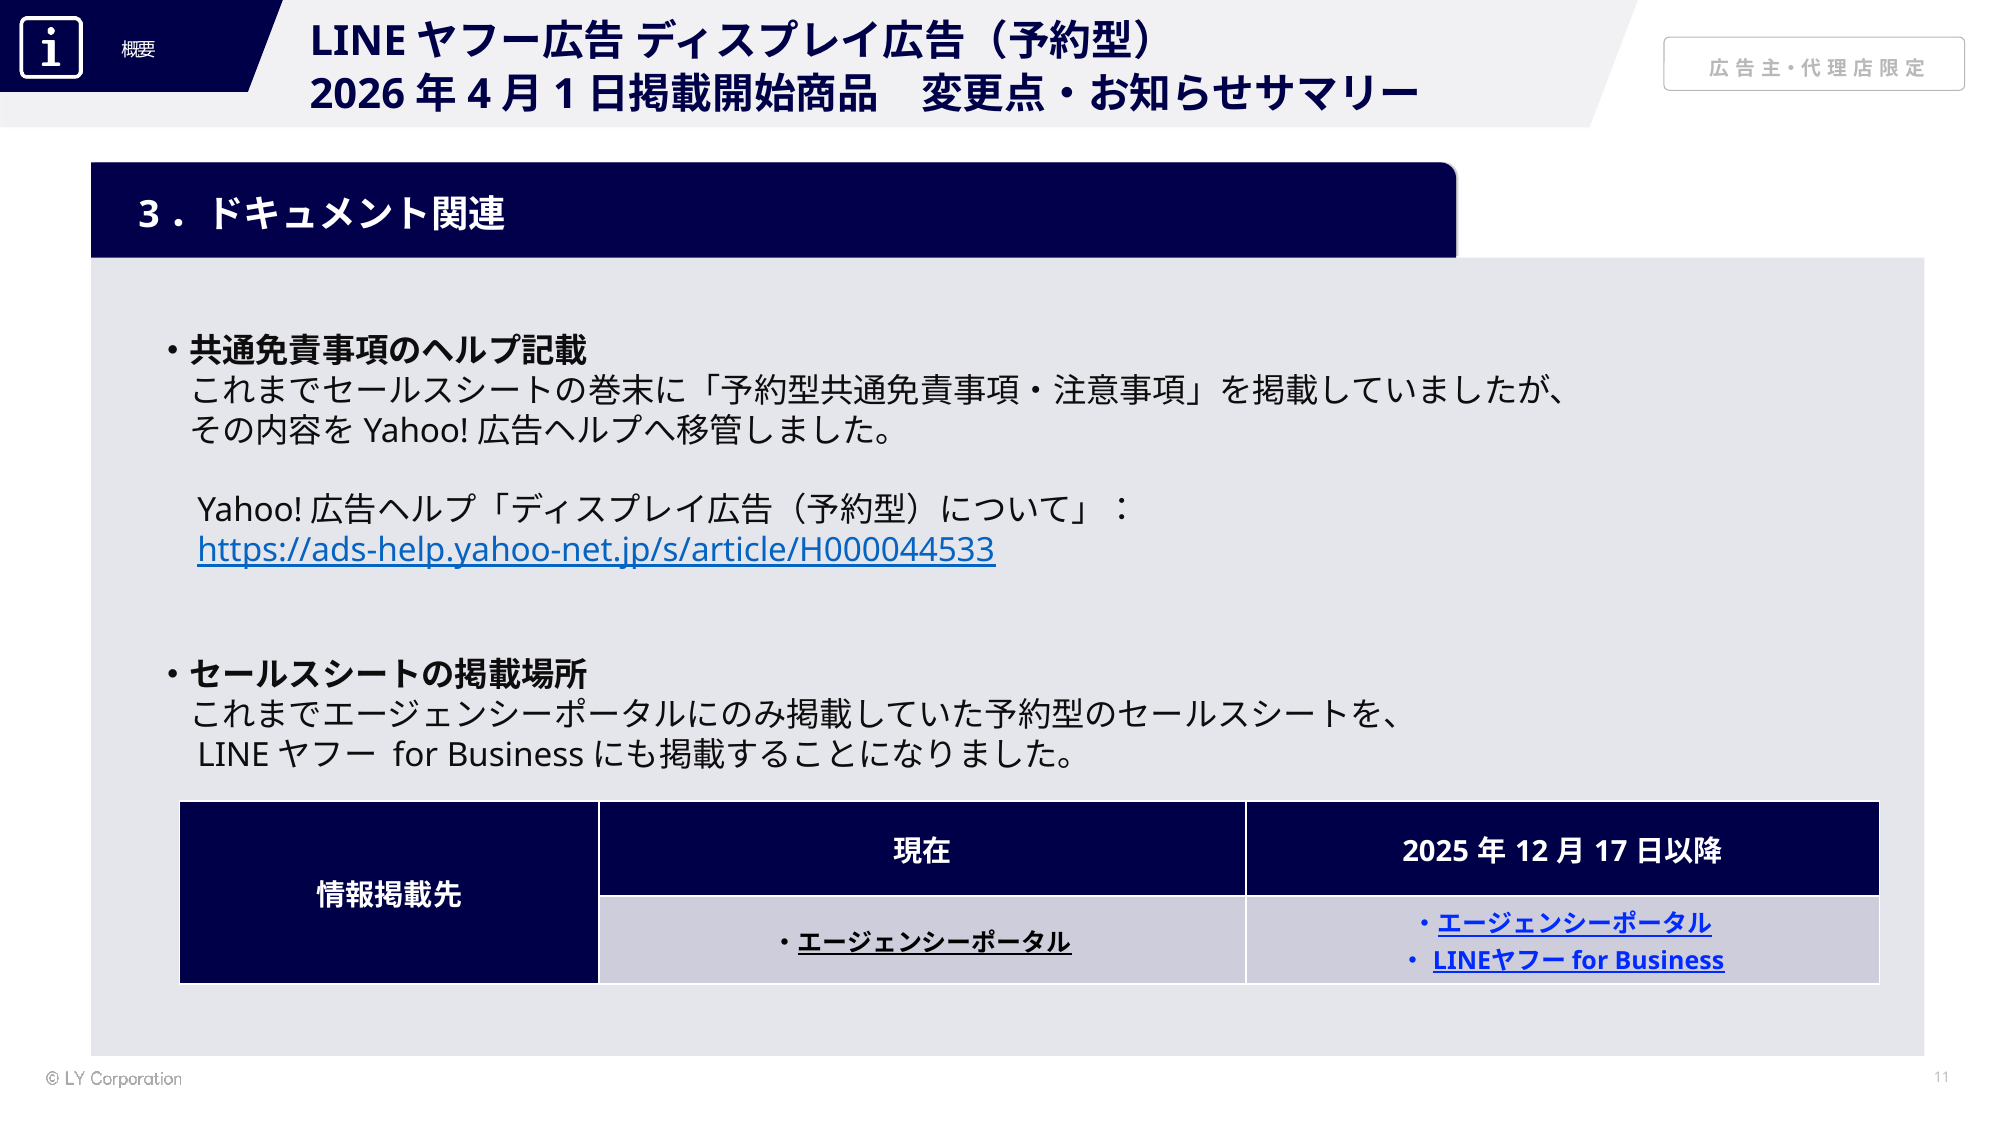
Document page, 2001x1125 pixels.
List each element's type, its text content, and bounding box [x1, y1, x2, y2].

table_header 現在 [600, 802, 1245, 895]
list LINEヤフー広告 ディスプレイ広告（予約型） 2026年4月1日掲載開始商品 変更点・お知らせサマリー [309, 41, 1645, 97]
picture [8, 4, 92, 88]
text_box 概要 [97, 13, 180, 81]
table_header 2025年12月17日以降 [1247, 802, 1879, 895]
table_cell ・エージェンシーポータル ・LINEヤフー for Business [1247, 897, 1879, 983]
picture [46, 1071, 181, 1088]
text_box 3．ドキュメント関連 [89, 160, 1458, 260]
table_header 情報掲載先 [180, 802, 598, 983]
text_box ・共通免責事項のヘルプ記載 これまでセールスシートの巻末に「予約型共通免責事項・注意事項」を掲載していましたが、 その内容をYahoo!広告ヘルプへ移管しました。 Yahoo!広告ヘルプ「ディスプレイ広告（予約型）について」： https://ads-help.yahoo-net.jp/s/article/H000044533 ・セールスシートの掲載場所 これまでエージェンシーポータルにのみ掲載していた予約型のセールスシートを、 LINEヤフー for Businessにも掲載することになりました。 [91, 257, 1925, 1056]
table_cell ・エージェンシーポータル [600, 897, 1245, 983]
